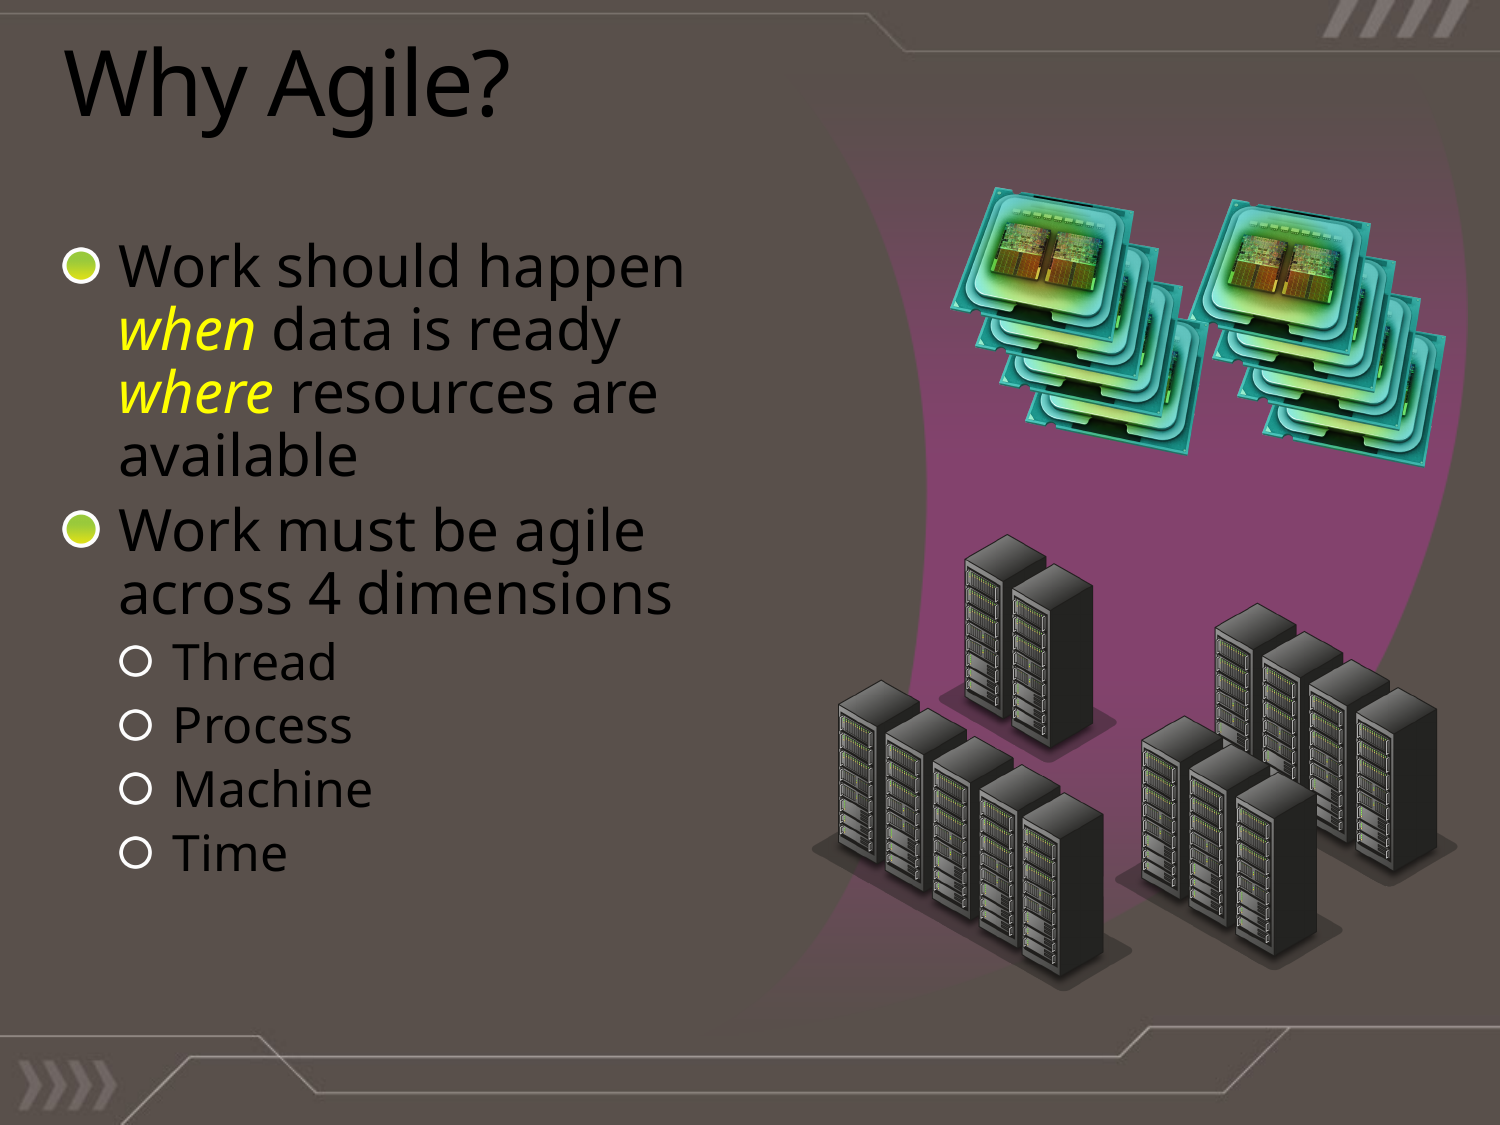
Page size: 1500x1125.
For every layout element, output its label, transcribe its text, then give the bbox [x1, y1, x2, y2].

picture [0, 0, 1500, 1125]
list Work should happen when data is ready where resources are available Work must be agile across 4 dimensions Thread Process Machine Time [62, 237, 692, 837]
title Why Agile? [63, 37, 1436, 138]
